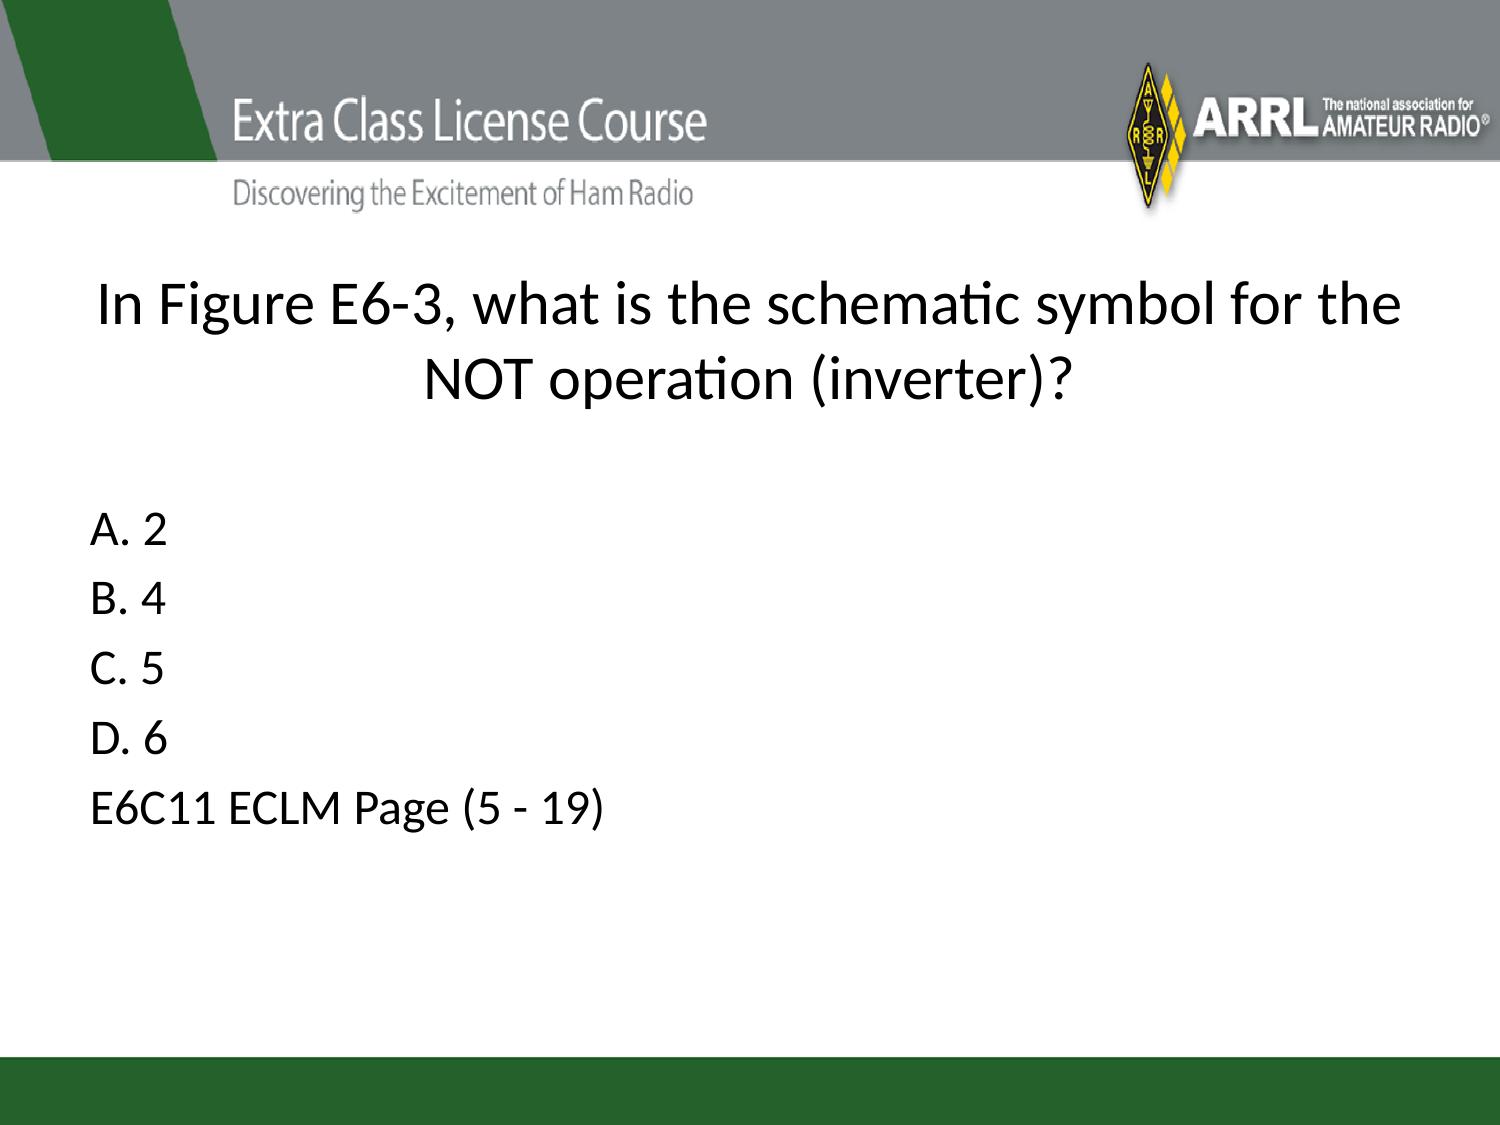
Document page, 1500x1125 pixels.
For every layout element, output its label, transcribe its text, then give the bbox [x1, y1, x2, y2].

title In Figure E6-3, what is the schematic symbol for the NOT operation (inverter)? [75, 254, 1425, 435]
picture [0, 0, 1500, 1125]
list A. 2 B. 4 C. 5 D. 6 E6C11 ECLM Page (5 - 19) [75, 487, 1425, 1005]
